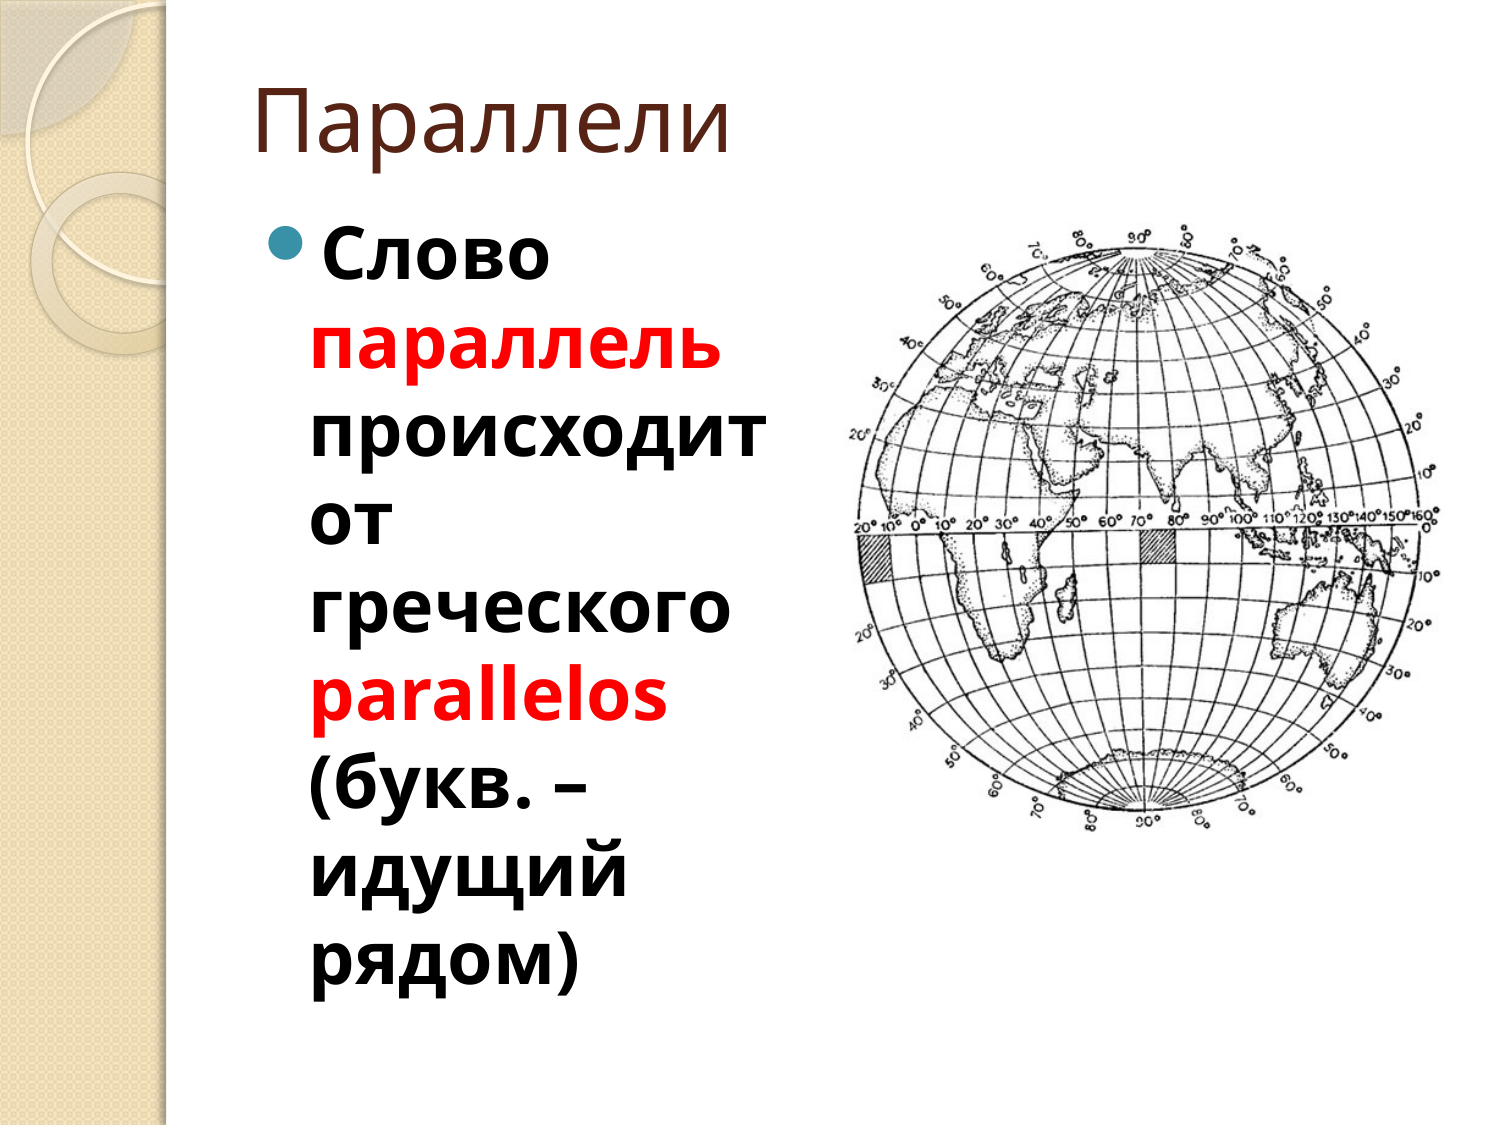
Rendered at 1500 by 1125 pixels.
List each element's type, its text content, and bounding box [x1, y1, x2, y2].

title Параллели [235, 45, 844, 188]
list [843, 222, 1444, 833]
list Слово параллель происходит от греческого parallelos (букв. – идущий рядом) [235, 199, 836, 1015]
